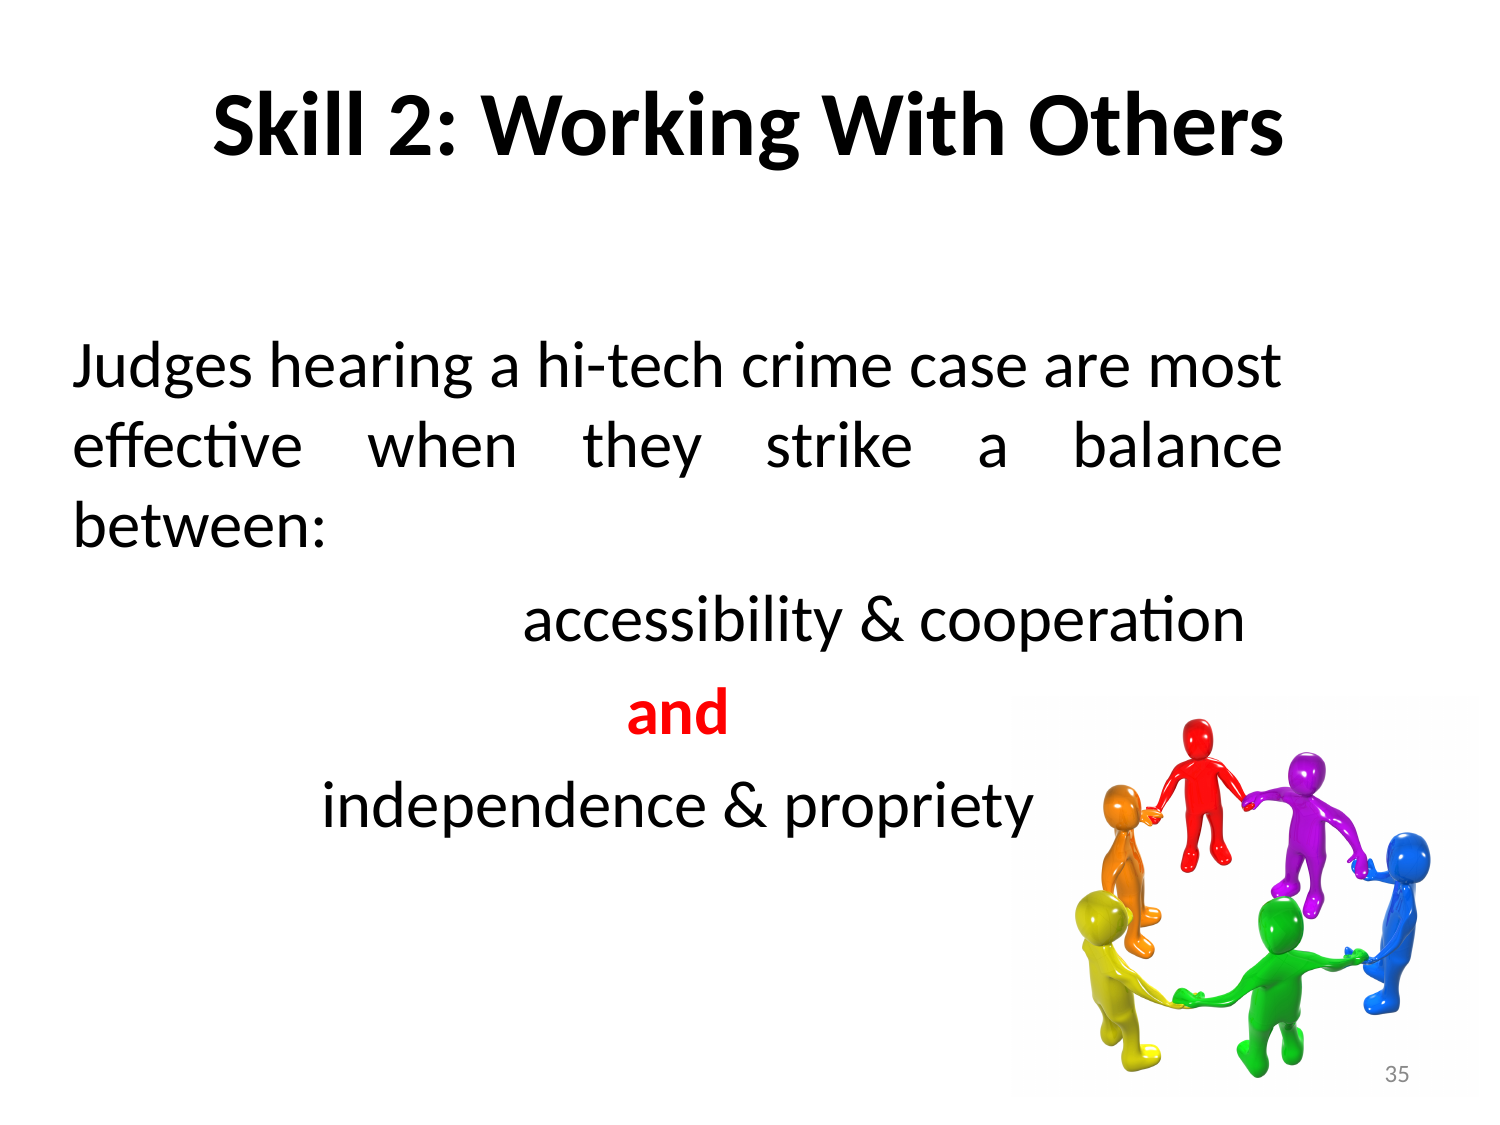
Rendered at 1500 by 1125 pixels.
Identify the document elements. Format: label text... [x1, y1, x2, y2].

title Skill 2: Working With Others [75, 24, 1425, 213]
picture [1011, 696, 1479, 1097]
text_box Judges hearing a hi-tech crime case are most effective when they strike a balance between: accessibility & cooperation and independence & propriety [57, 220, 1300, 1097]
